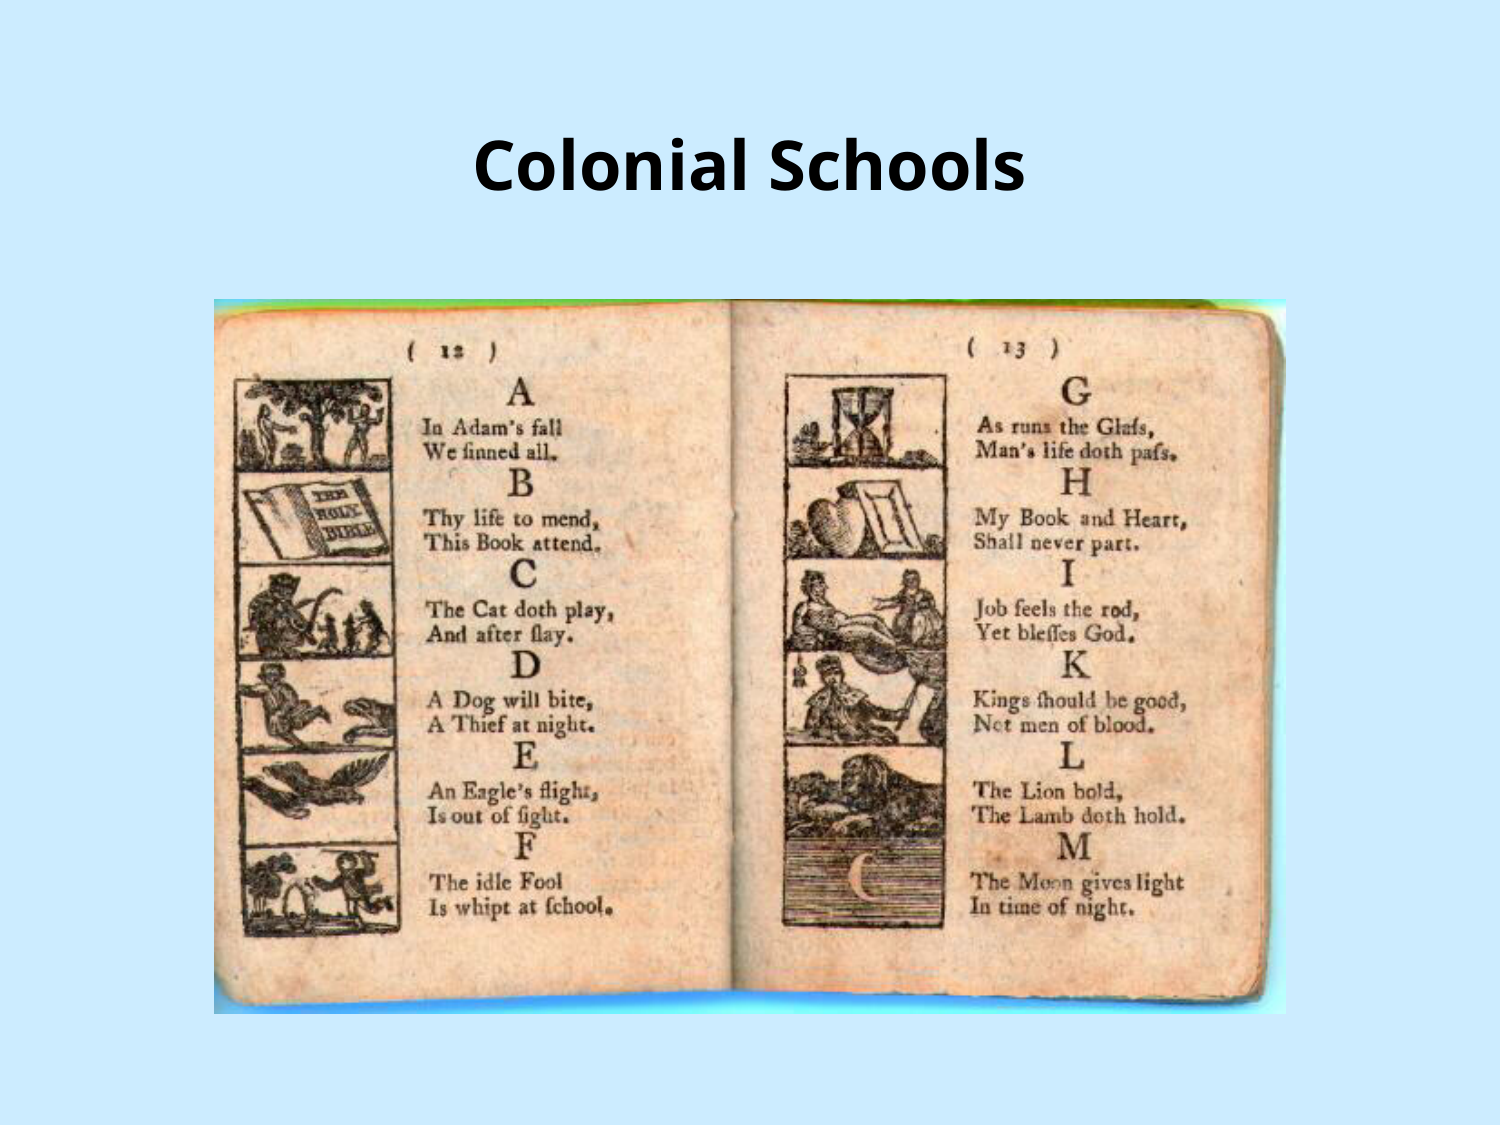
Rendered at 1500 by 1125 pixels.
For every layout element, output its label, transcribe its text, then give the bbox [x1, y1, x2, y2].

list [214, 299, 1286, 1014]
title Colonial Schools [103, 59, 1397, 278]
